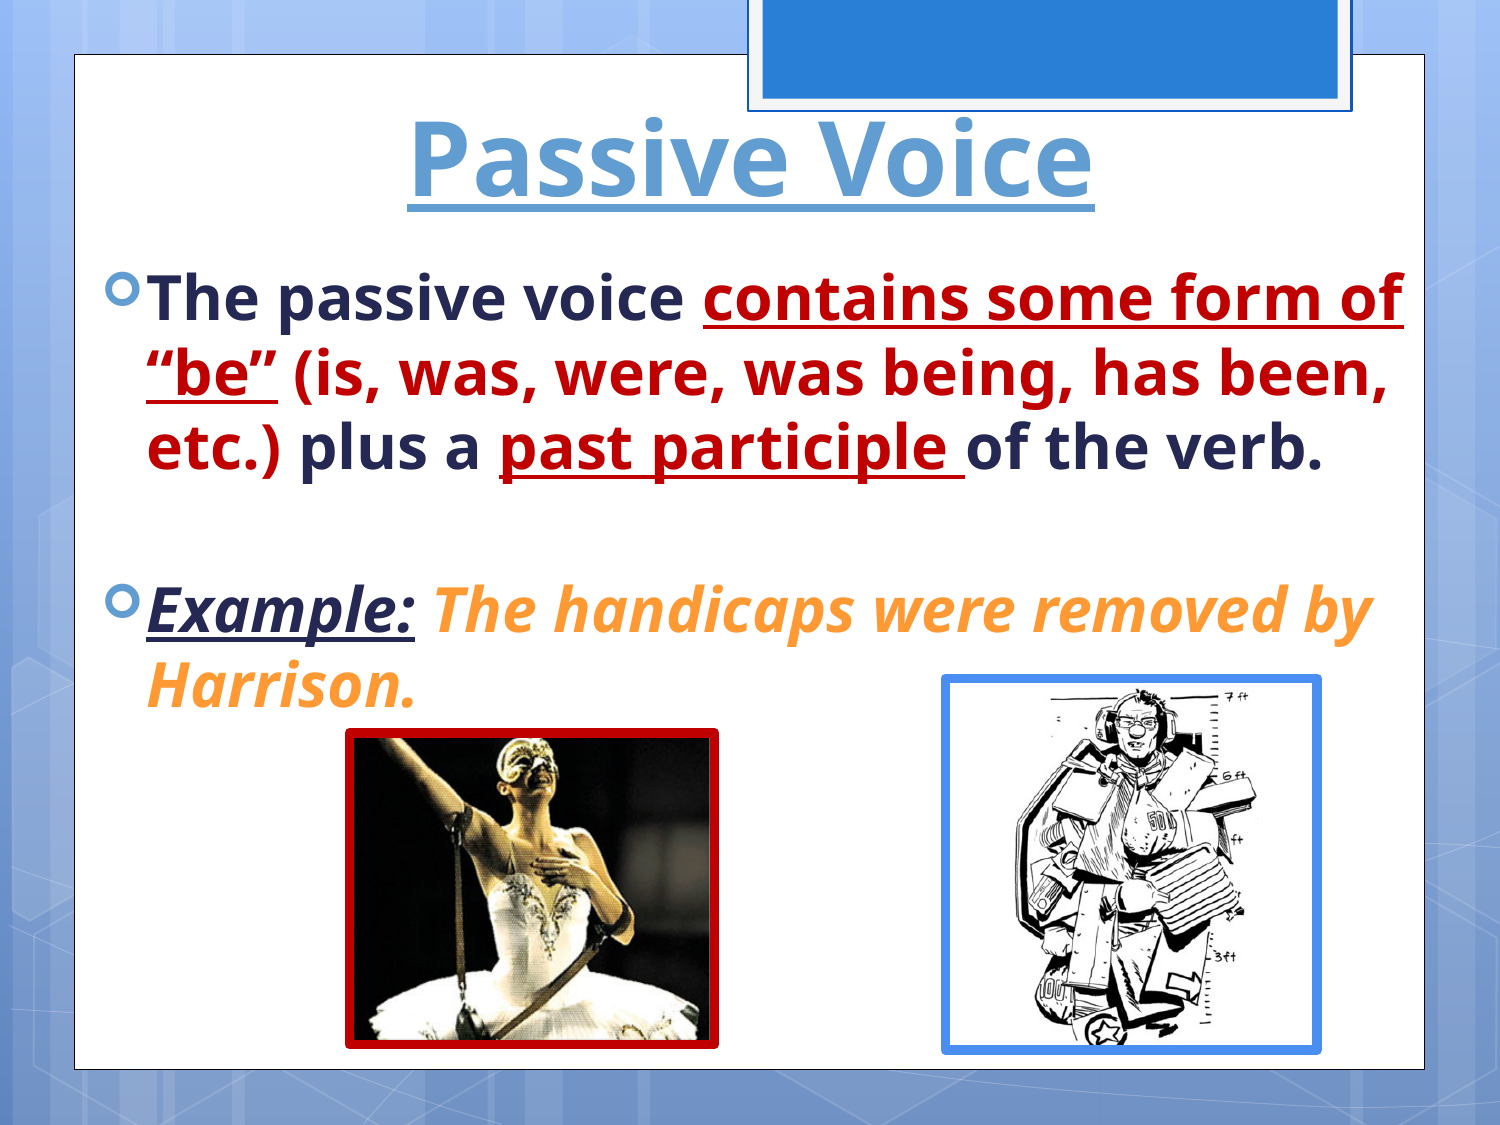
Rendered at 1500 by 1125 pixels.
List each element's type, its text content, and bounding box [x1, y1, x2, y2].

picture [353, 737, 710, 1040]
picture [949, 682, 1313, 1046]
list The passive voice contains some form of “be” (is, was, were, was being, has been, etc.) plus a past participle of the verb. Example: The handicaps were removed by Harrison. [75, 249, 1425, 826]
title Passive Voice [174, 37, 1328, 225]
